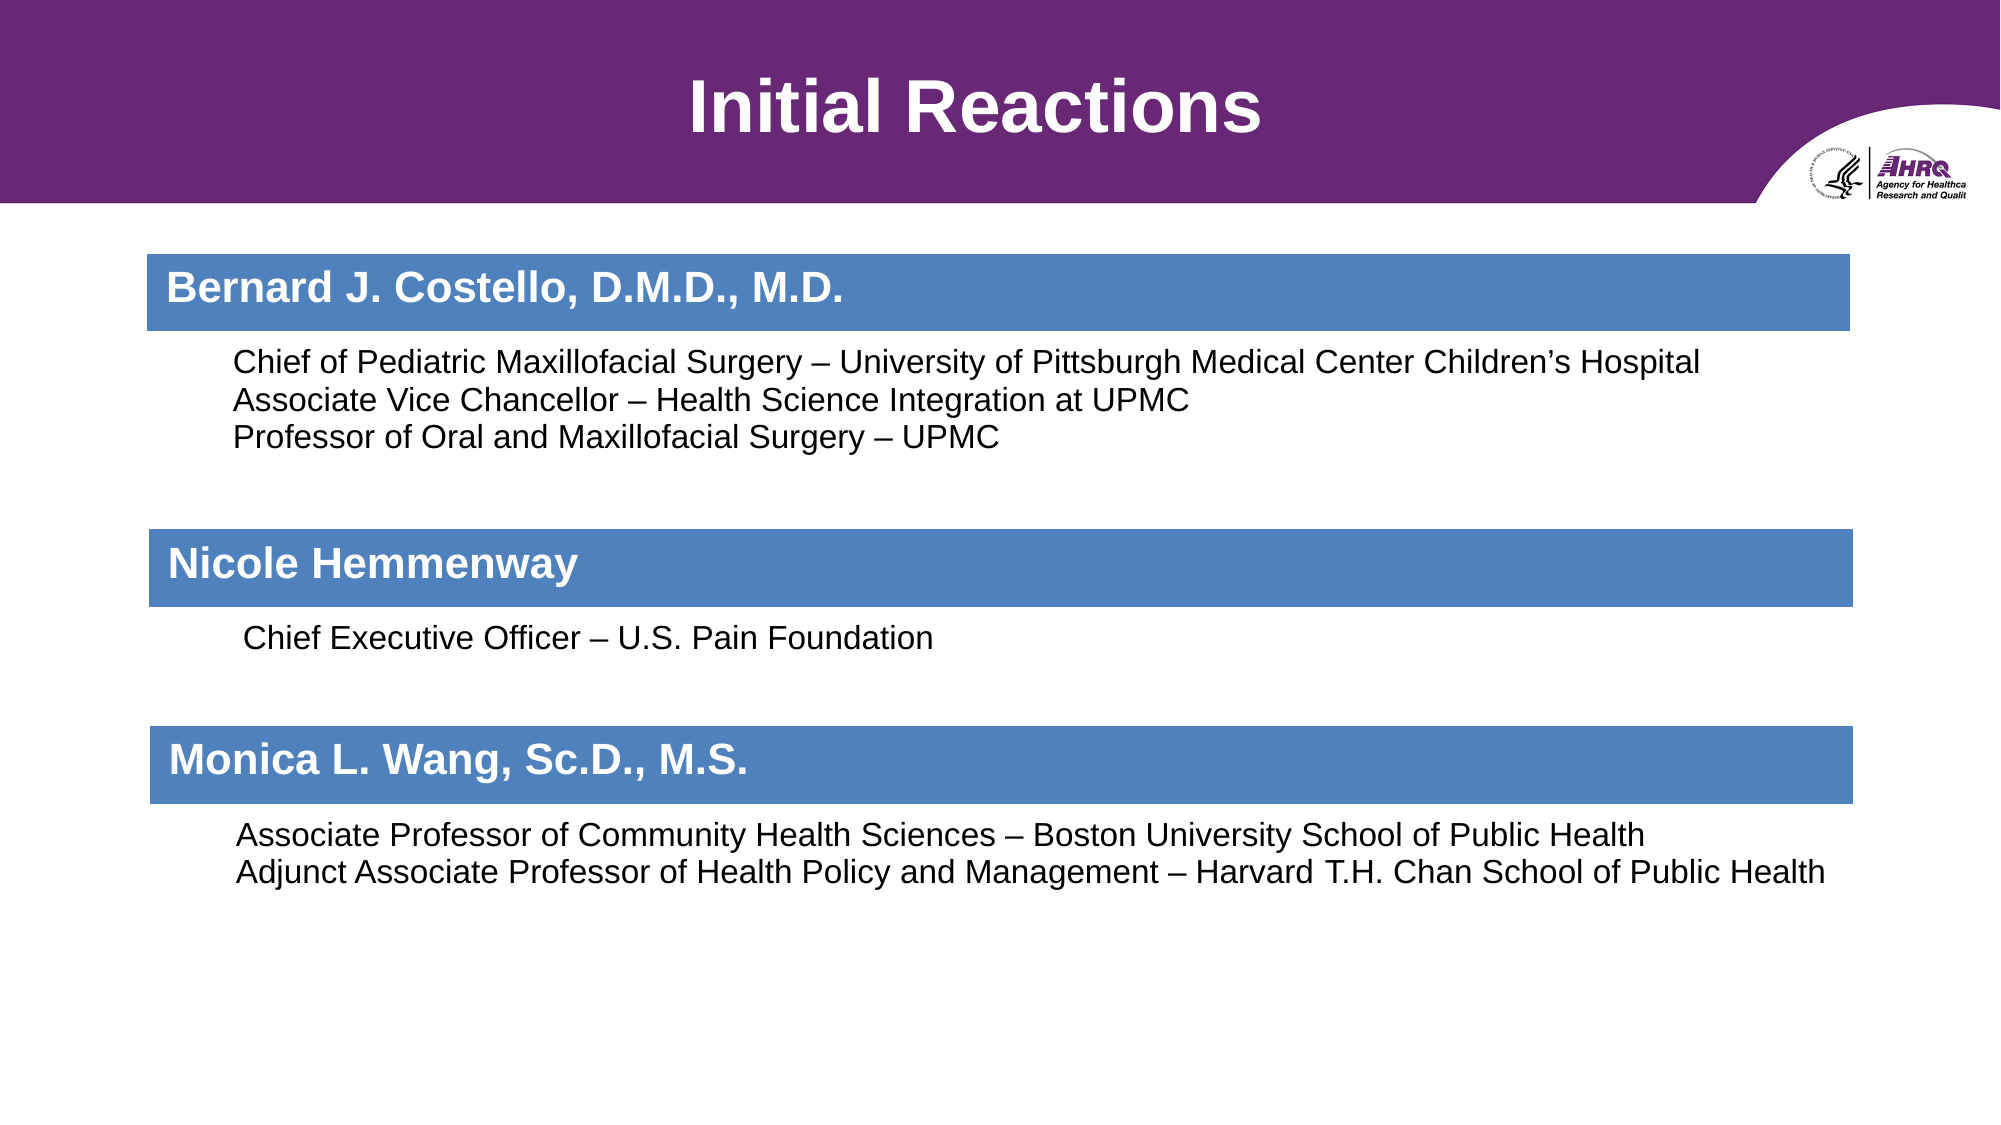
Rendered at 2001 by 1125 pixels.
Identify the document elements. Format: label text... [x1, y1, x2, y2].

table_cell Chief of Pediatric Maxillofacial Surgery – University of Pittsburgh Medical Center Children’s Hospital Associate Vice Chancellor – Health Science Integration at UPMC Professor of Oral and Maxillofacial Surgery – UPMC [147, 337, 1850, 473]
table_header Nicole Hemmenway [149, 529, 1853, 607]
picture [0, 0, 2001, 1125]
table_header Bernard J. Costello, D.M.D., M.D. [147, 254, 1850, 331]
table_header Monica L. Wang, Sc.D., M.S. [150, 726, 1853, 804]
table_cell Chief Executive Officer – U.S. Pain Foundation [149, 612, 1853, 685]
title Initial Reactions [146, 15, 1807, 199]
table_cell Associate Professor of Community Health Sciences – Boston University School of Public Health Adjunct Associate Professor of Health Policy and Management – Harvard T.H. Chan School of Public Health [150, 809, 1853, 985]
